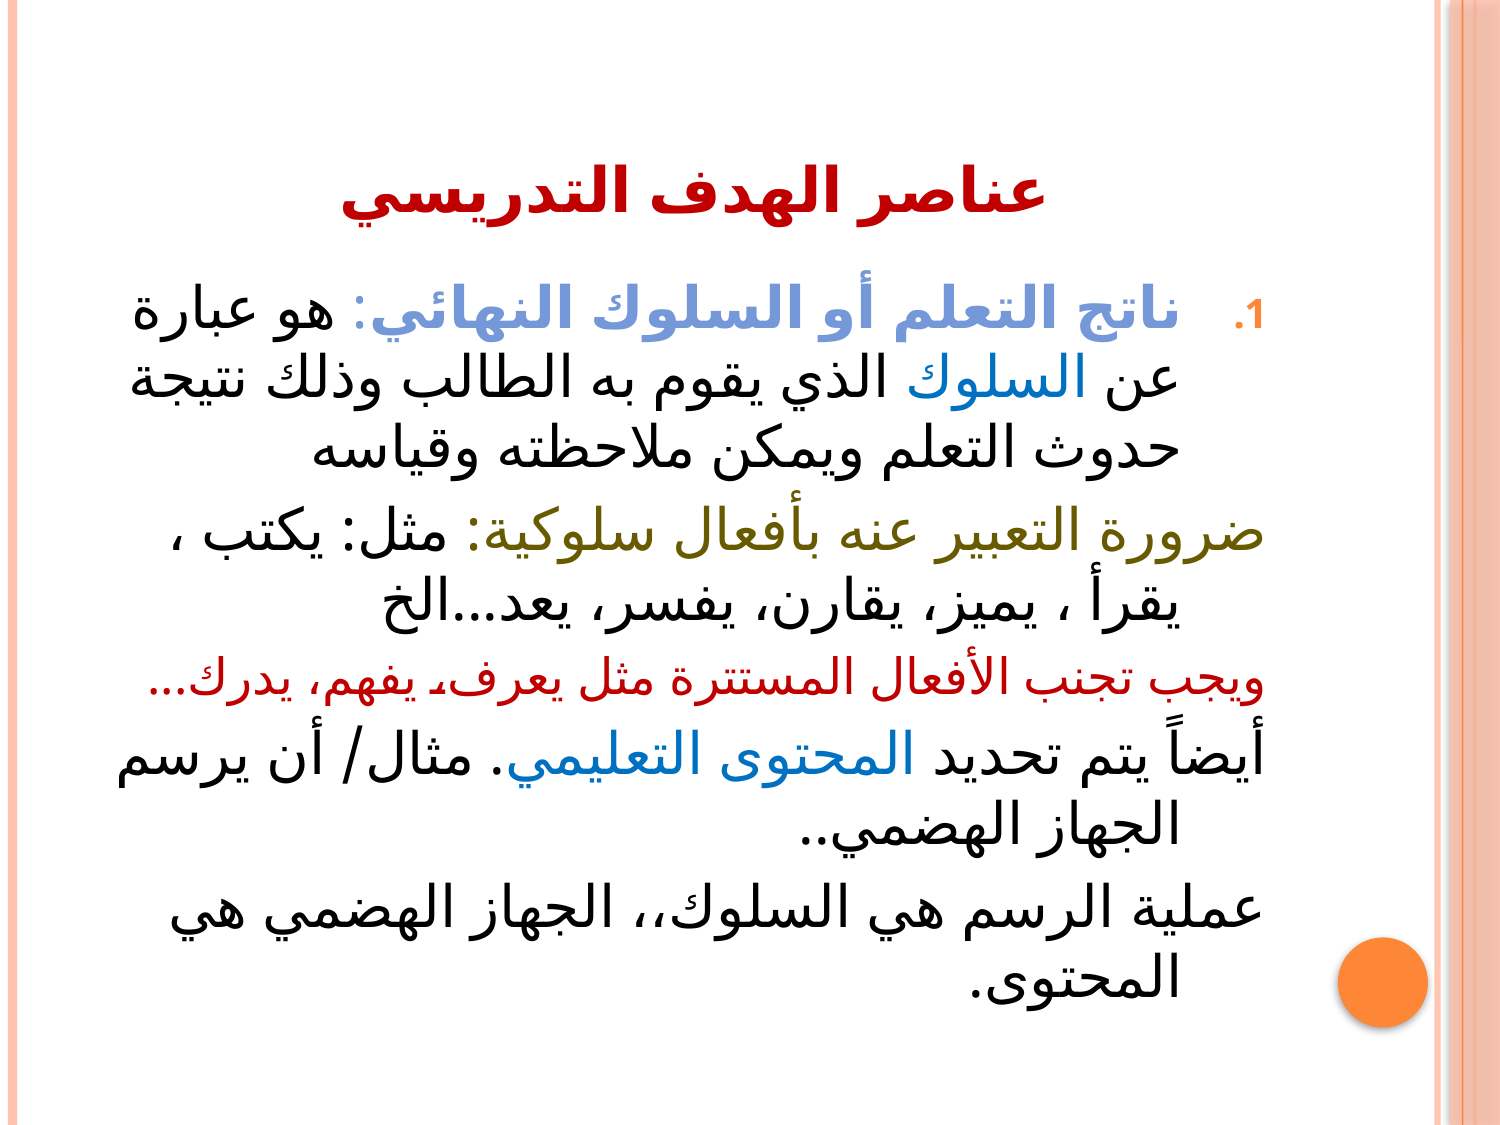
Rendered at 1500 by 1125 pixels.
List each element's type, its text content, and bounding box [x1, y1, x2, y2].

list ناتج التعلم أو السلوك النهائي: هو عبارة عن السلوك الذي يقوم به الطالب وذلك نتيجة حدوث التعلم ويمكن ملاحظته وقياسه ضرورة التعبير عنه بأفعال سلوكية: مثل: يكتب ، يقرأ ، يميز، يقارن، يفسر، يعد...الخ ويجب تجنب الأفعال المستترة مثل يعرف، يفهم، يدرك... أيضاً يتم تحديد المحتوى التعليمي. مثال/ أن يرسم الجهاز الهضمي.. عملية الرسم هي السلوك،، الجهاز الهضمي هي المحتوى. [75, 262, 1300, 1062]
title عناصر الهدف التدريسي [75, 45, 1300, 233]
